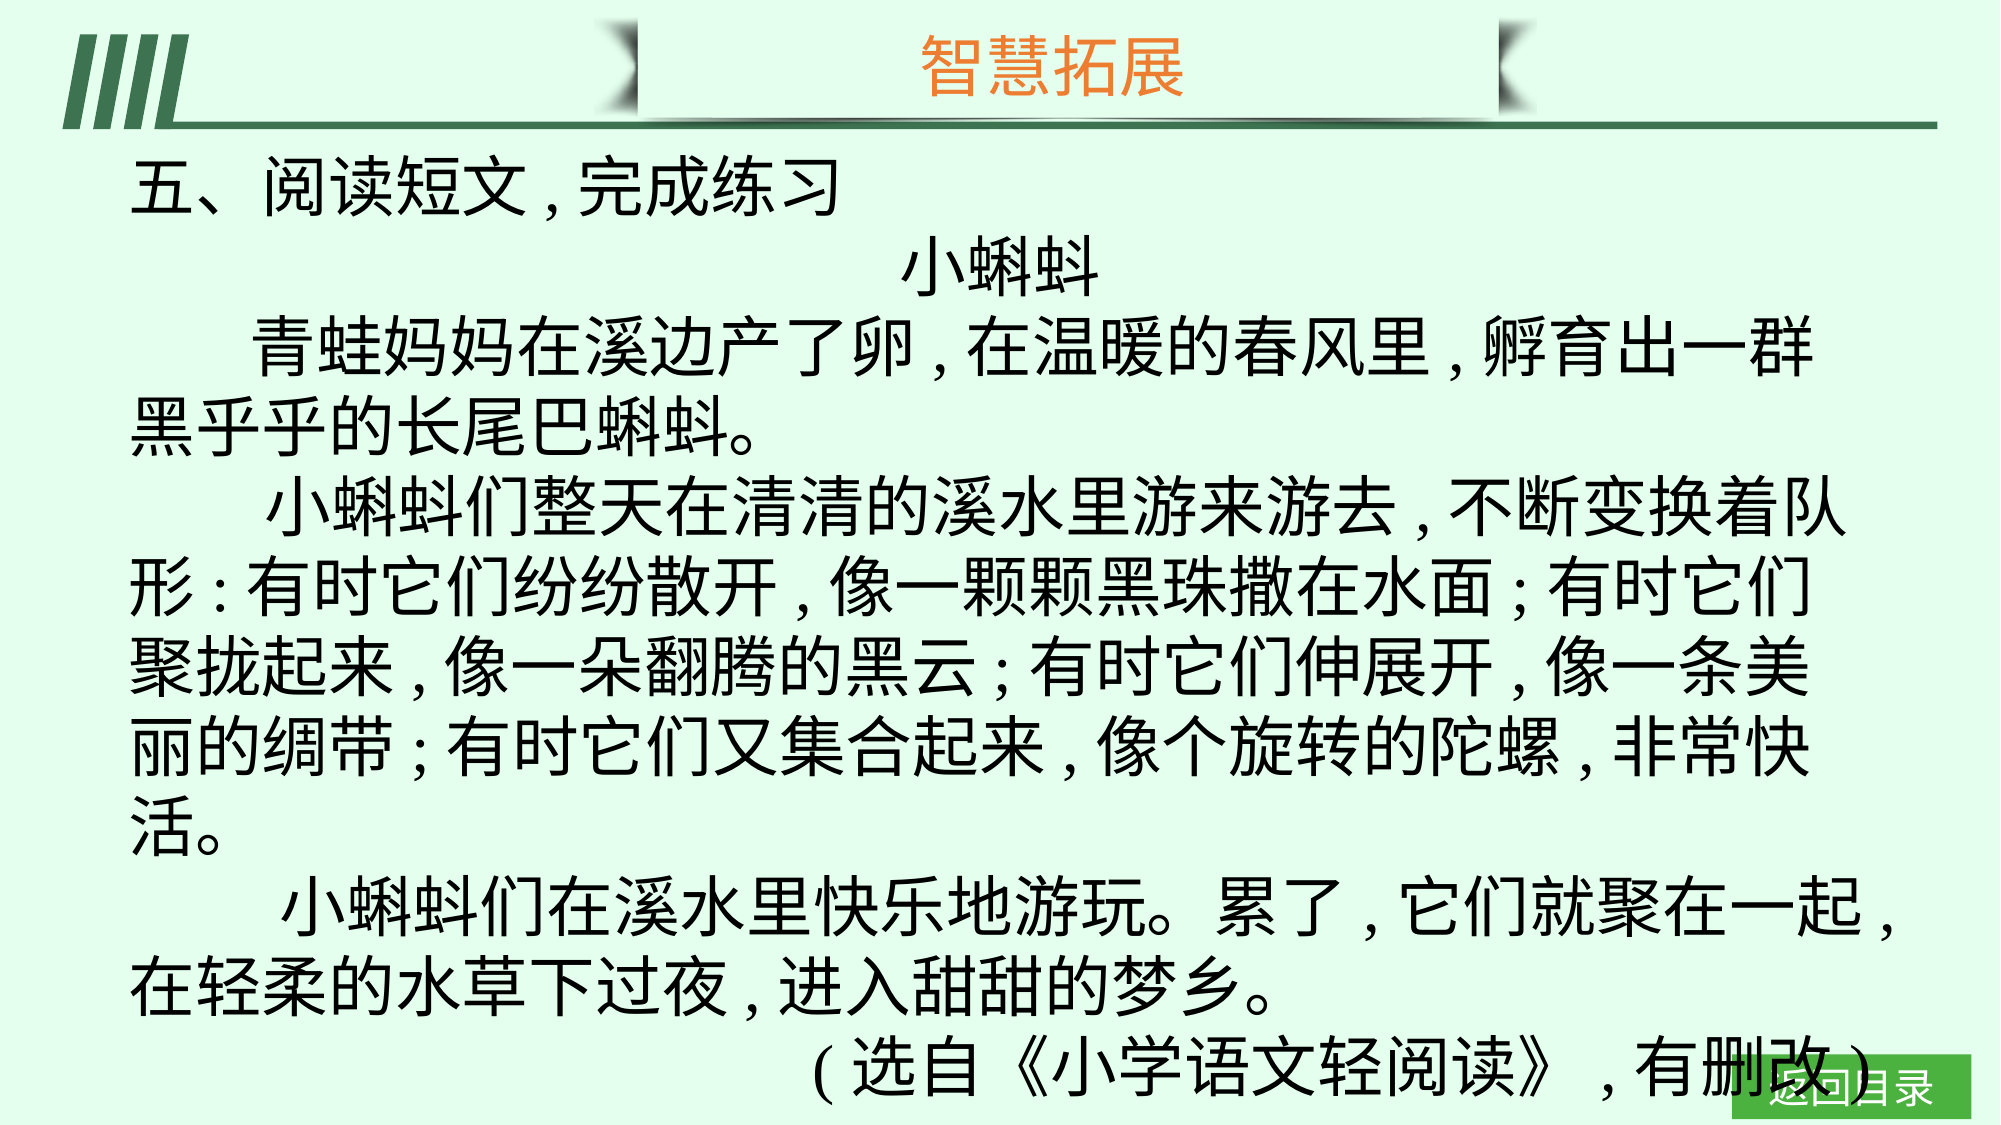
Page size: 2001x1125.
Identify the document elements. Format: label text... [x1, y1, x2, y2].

text_box 五、阅读短文,完成练习 小蝌蚪 青蛙妈妈在溪边产了卵,在温暖的春风里,孵育出一群黑乎乎的长尾巴蝌蚪。 小蝌蚪们整天在清清的溪水里游来游去,不断变换着队形:有时它们纷纷散开,像一颗颗黑珠撒在水面;有时它们聚拢起来,像一朵翻腾的黑云;有时它们伸展开,像一条美丽的绸带;有时它们又集合起来,像个旋转的陀螺,非常快活。 小蝌蚪们在溪水里快乐地游玩。累了,它们就聚在一起,在轻柔的水草下过夜,进入甜甜的梦乡。 (选自《小学语文轻阅读》,有删改) [113, 137, 1887, 1112]
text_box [594, 16, 1537, 127]
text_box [62, 34, 1938, 130]
